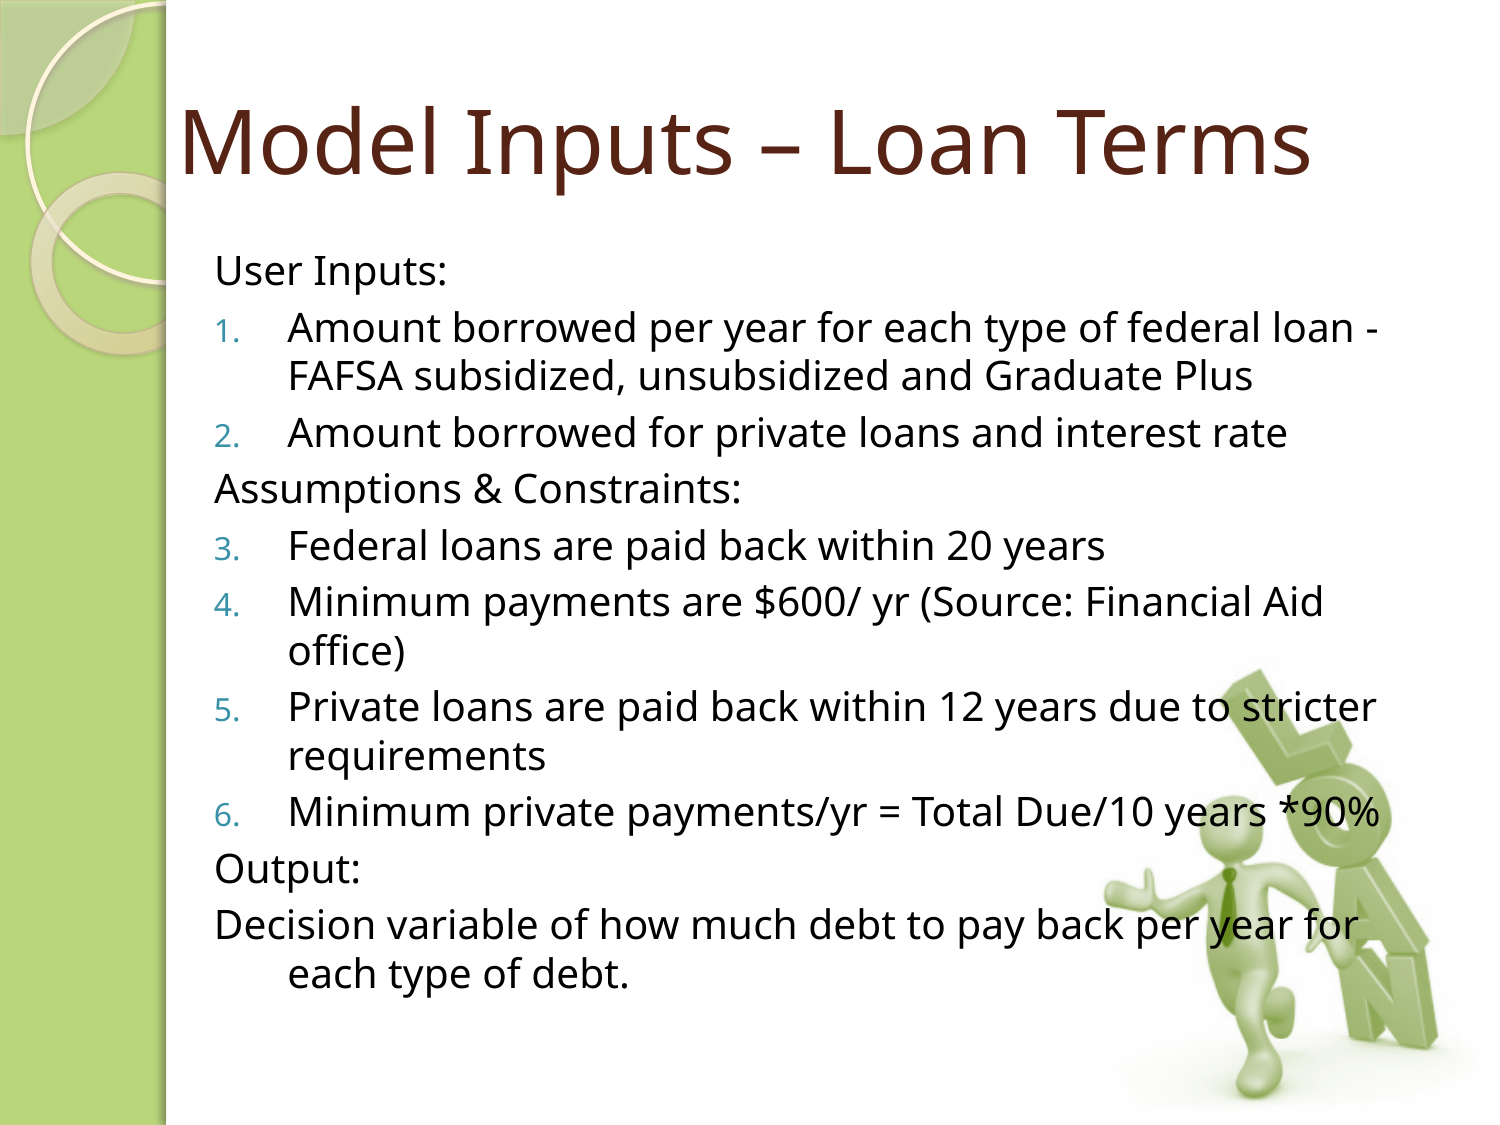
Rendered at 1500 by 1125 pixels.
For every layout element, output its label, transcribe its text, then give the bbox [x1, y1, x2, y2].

title Model Inputs – Loan Terms [162, 45, 1393, 233]
picture [1037, 655, 1500, 1125]
list User Inputs: Amount borrowed per year for each type of federal loan - FAFSA subsidized, unsubsidized and Graduate Plus Amount borrowed for private loans and interest rate Assumptions & Constraints: Federal loans are paid back within 20 years Minimum payments are $600/ yr (Source: Financial Aid office) Private loans are paid back within 12 years due to stricter requirements Minimum private payments/yr = Total Due/10 years *90% Output: Decision variable of how much debt to pay back per year for each type of debt. [187, 237, 1413, 1025]
